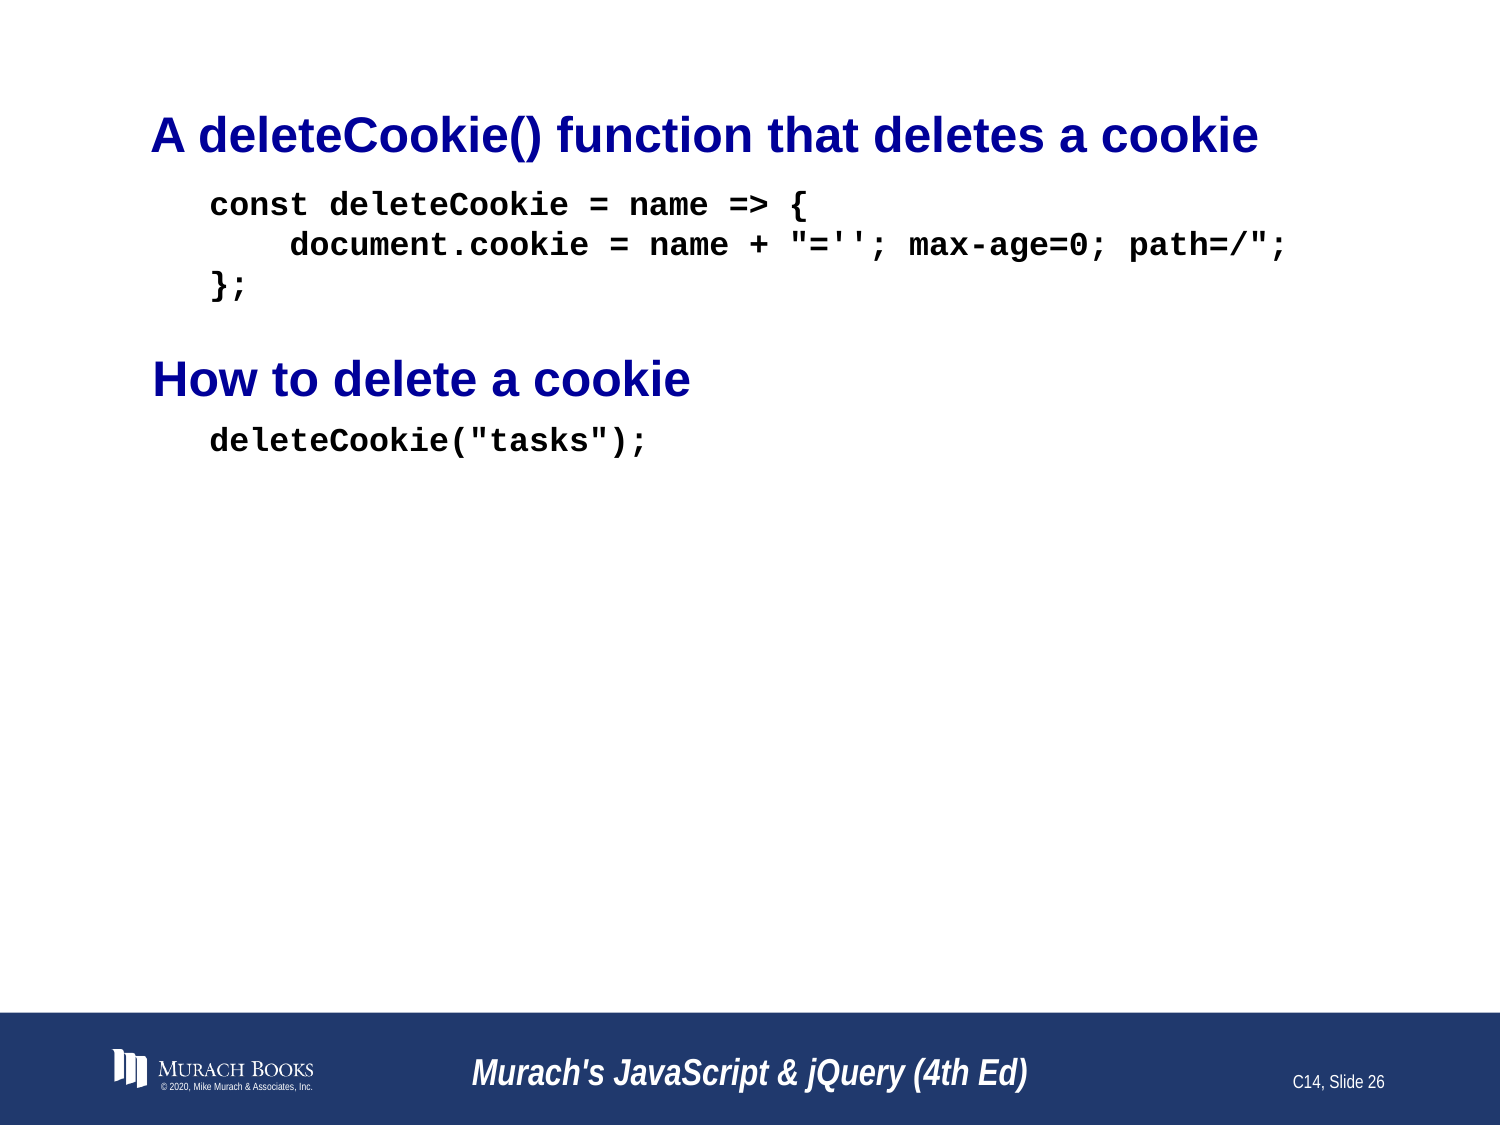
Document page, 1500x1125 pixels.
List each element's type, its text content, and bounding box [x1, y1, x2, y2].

slide_number C14, Slide 26 [1087, 1025, 1400, 1100]
footer © 2020, Mike Murach & Associates, Inc. [12, 1025, 463, 1100]
list const deleteCookie = name => { document.cookie = name + "=''; max-age=0; path=/"; }; How to delete a cookie deleteCookie("tasks"); [137, 174, 1350, 975]
slide_number Murach's JavaScript & jQuery (4th Ed) [463, 1025, 1050, 1100]
title A deleteCookie() function that deletes a cookie [150, 102, 1350, 164]
